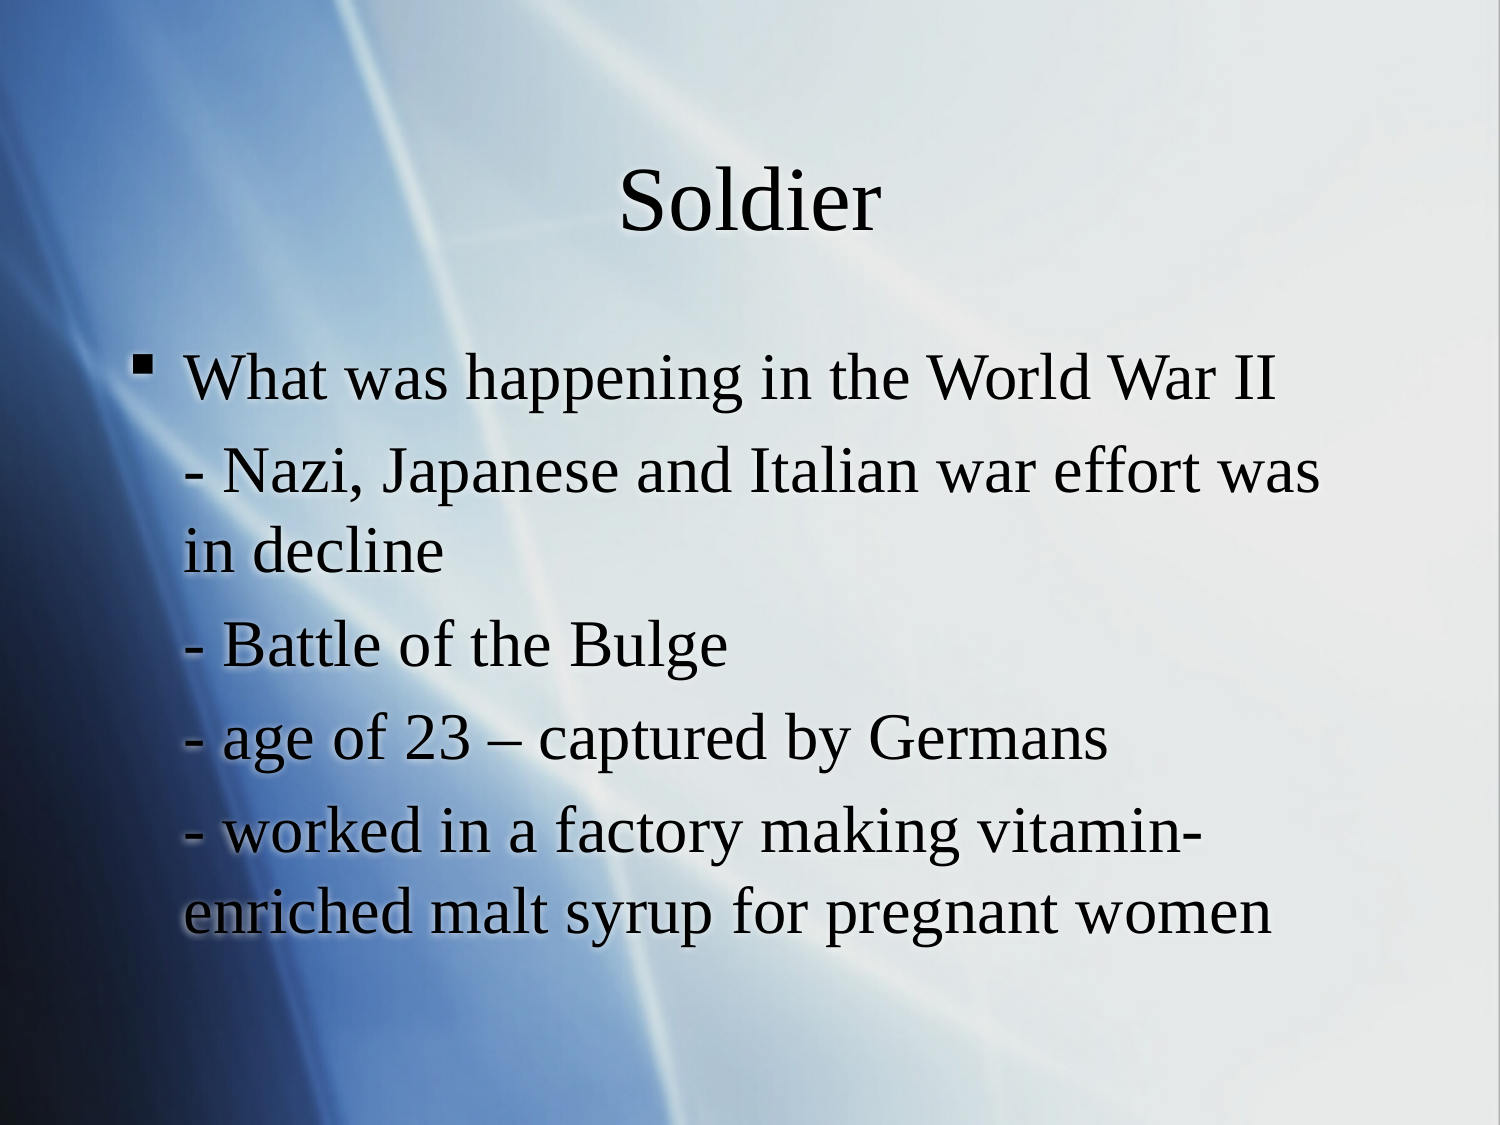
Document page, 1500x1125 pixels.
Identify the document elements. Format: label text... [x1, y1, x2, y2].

list What was happening in the World War II - Nazi, Japanese and Italian war effort was in decline - Battle of the Bulge - age of 23 – captured by Germans - worked in a factory making vitamin-enriched malt syrup for pregnant women [112, 324, 1388, 1001]
title Soldier [112, 99, 1388, 288]
picture [0, 0, 1500, 1125]
